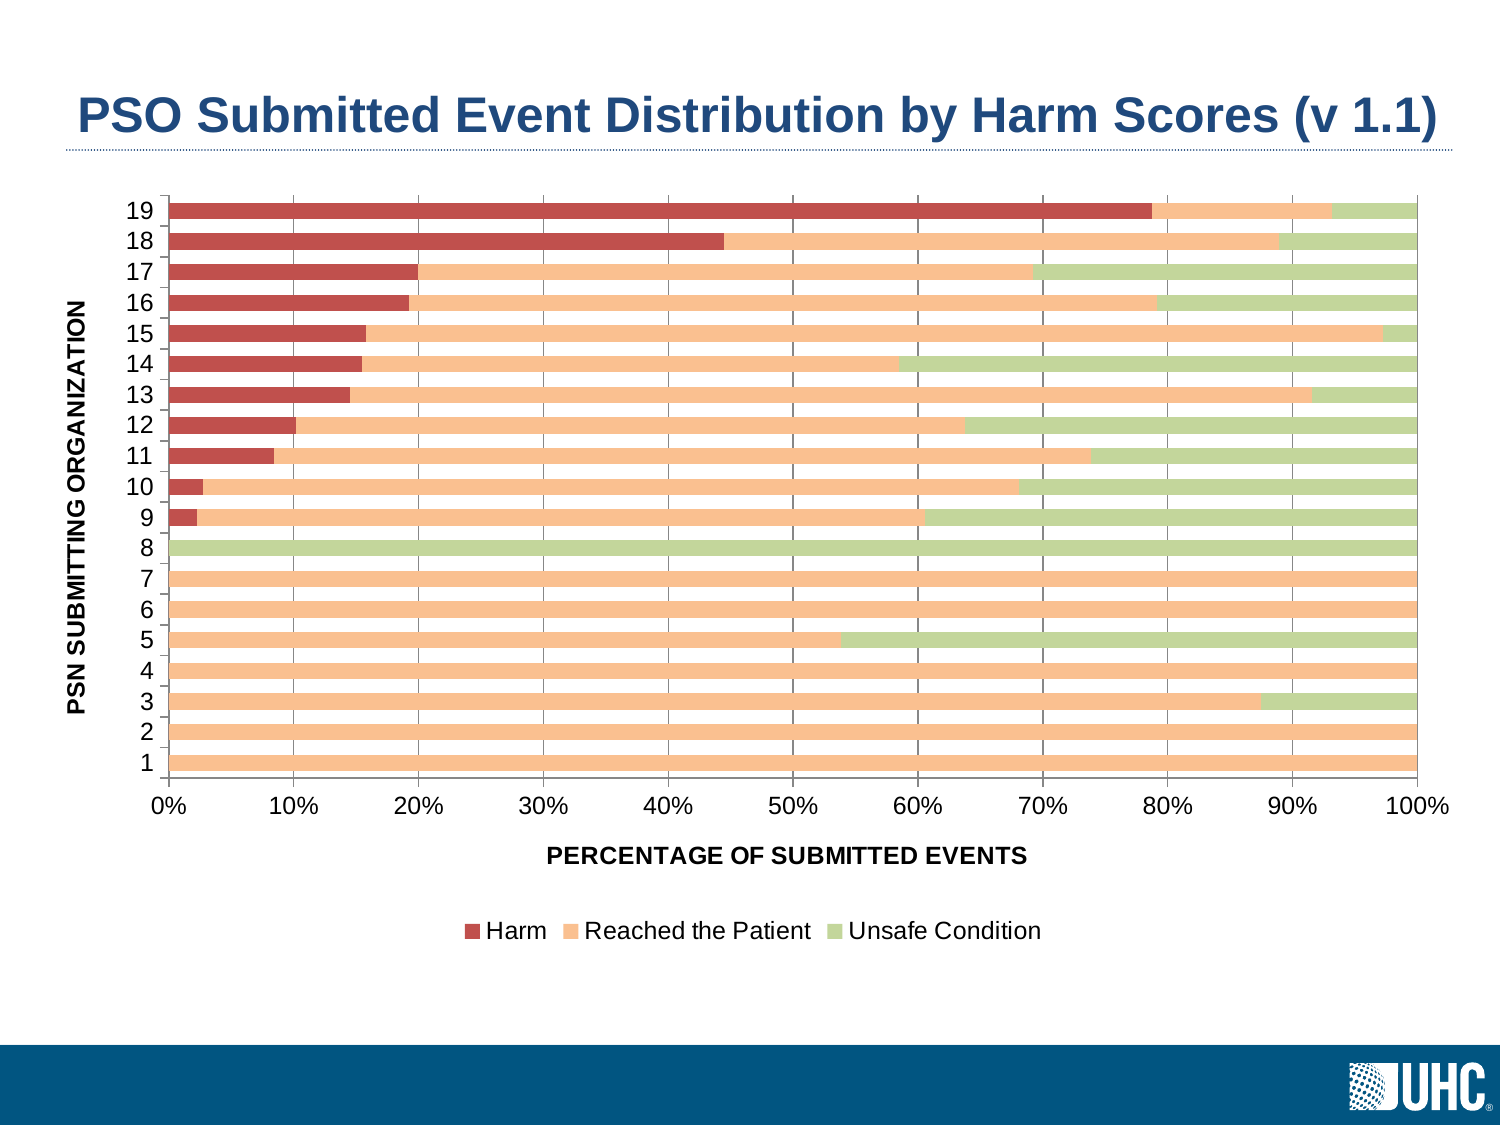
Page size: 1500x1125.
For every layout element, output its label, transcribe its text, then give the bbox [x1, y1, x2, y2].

chart [28, 179, 1479, 951]
title PSO Submitted Event Distribution by Harm Scores (v 1.1) [69, 7, 1453, 144]
picture [0, 0, 1500, 1045]
